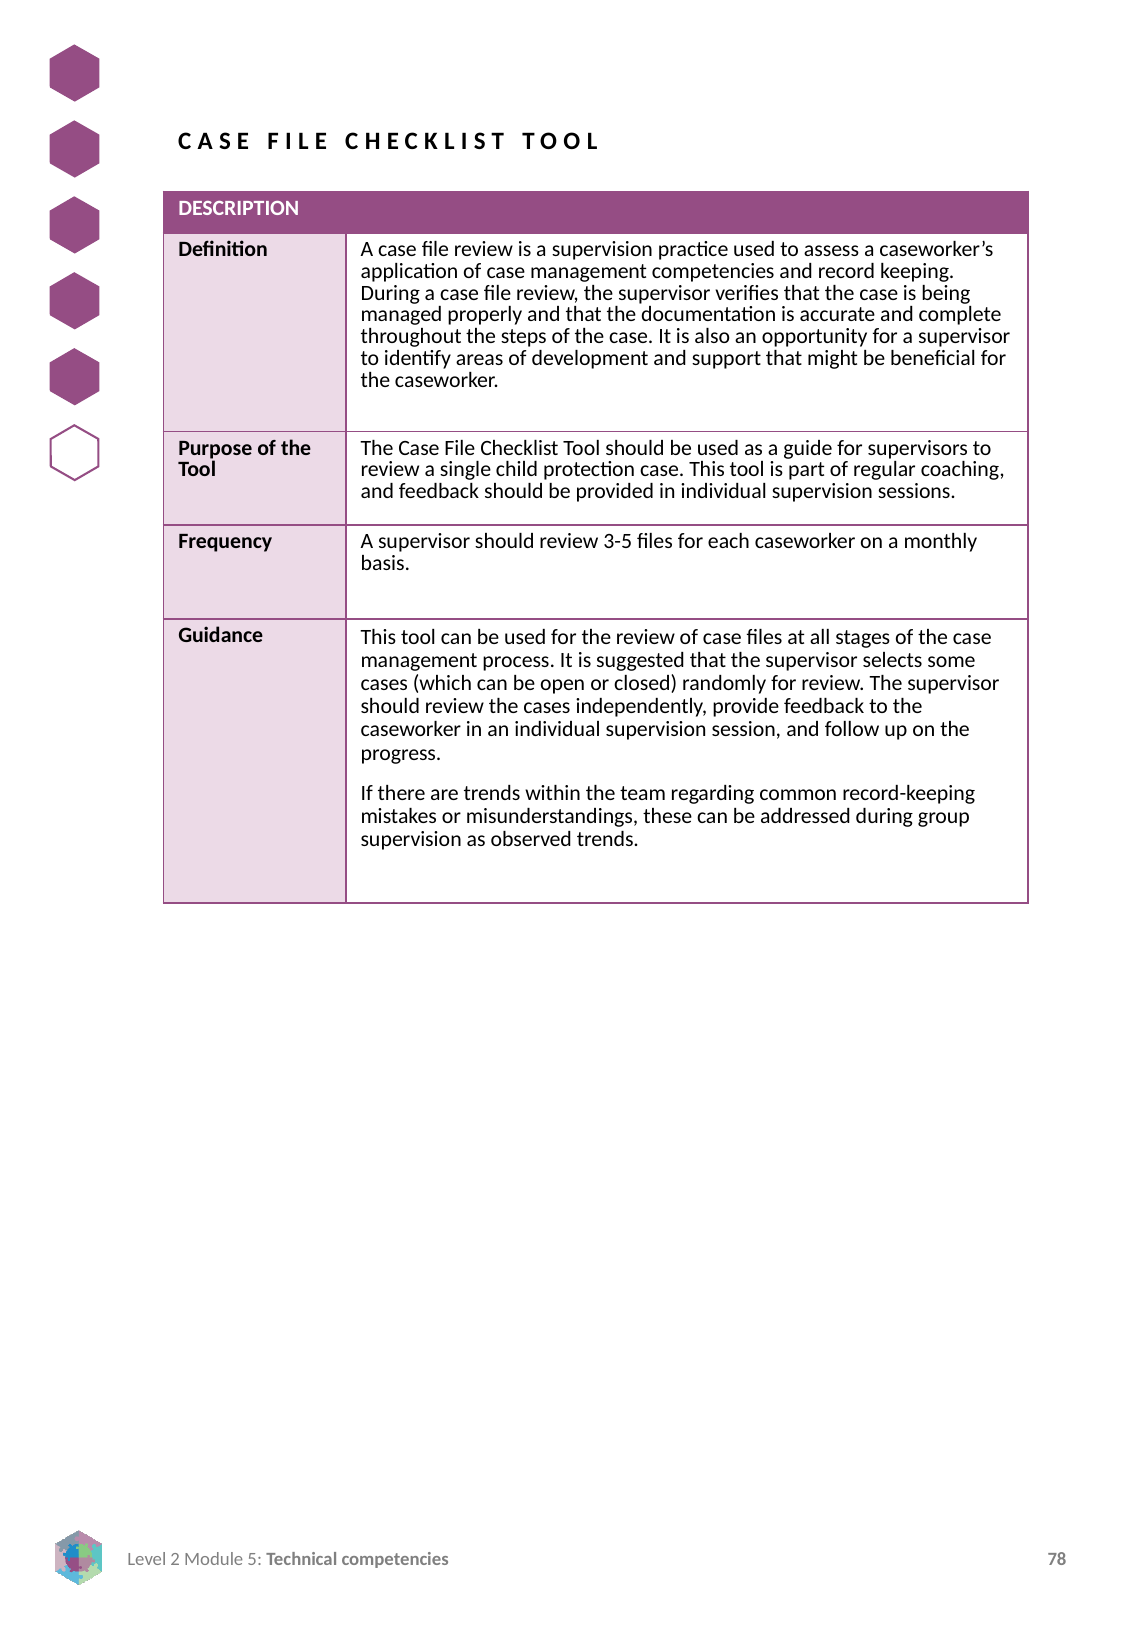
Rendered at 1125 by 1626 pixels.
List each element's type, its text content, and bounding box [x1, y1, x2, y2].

table_cell A supervisor should review 3-5 files for each caseworker on a monthly basis. [347, 526, 1027, 618]
picture [55, 1530, 102, 1585]
table_cell The Case File Checklist Tool should be used as a guide for supervisors to review a single child protection case. This tool is part of regular coaching, and feedback should be provided in individual supervision sessions. [347, 432, 1027, 524]
text_box [49, 120, 100, 178]
table_cell Purpose of the Tool [164, 432, 345, 524]
table_cell This tool can be used for the review of case files at all stages of the case management process. It is suggested that the supervisor selects some cases (which can be open or closed) randomly for review. The supervisor should review the cases independently, provide feedback to the caseworker in an individual supervision session, and follow up on the progress. If there are trends within the team regarding common record-keeping mistakes or misunderstandings, these can be addressed during group supervision as observed trends. [347, 620, 1027, 902]
text_box [49, 424, 100, 482]
table_cell A case file review is a supervision practice used to assess a caseworker’s application of case management competencies and record keeping. During a case file review, the supervisor verifies that the case is being managed properly and that the documentation is accurate and complete throughout the steps of the case. It is also an opportunity for a supervisor to identify areas of development and support that might be beneficial for the caseworker. [347, 234, 1027, 431]
text_box [49, 348, 100, 406]
text_box [49, 44, 100, 102]
text_box CASE FILE CHECKLIST TOOL [163, 117, 1029, 162]
text_box [49, 196, 100, 254]
table_cell Frequency [164, 526, 345, 618]
table_cell Definition [164, 234, 345, 431]
text_box [49, 272, 100, 330]
table_header DESCRIPTION [164, 192, 1027, 232]
table_cell Guidance [164, 620, 345, 902]
